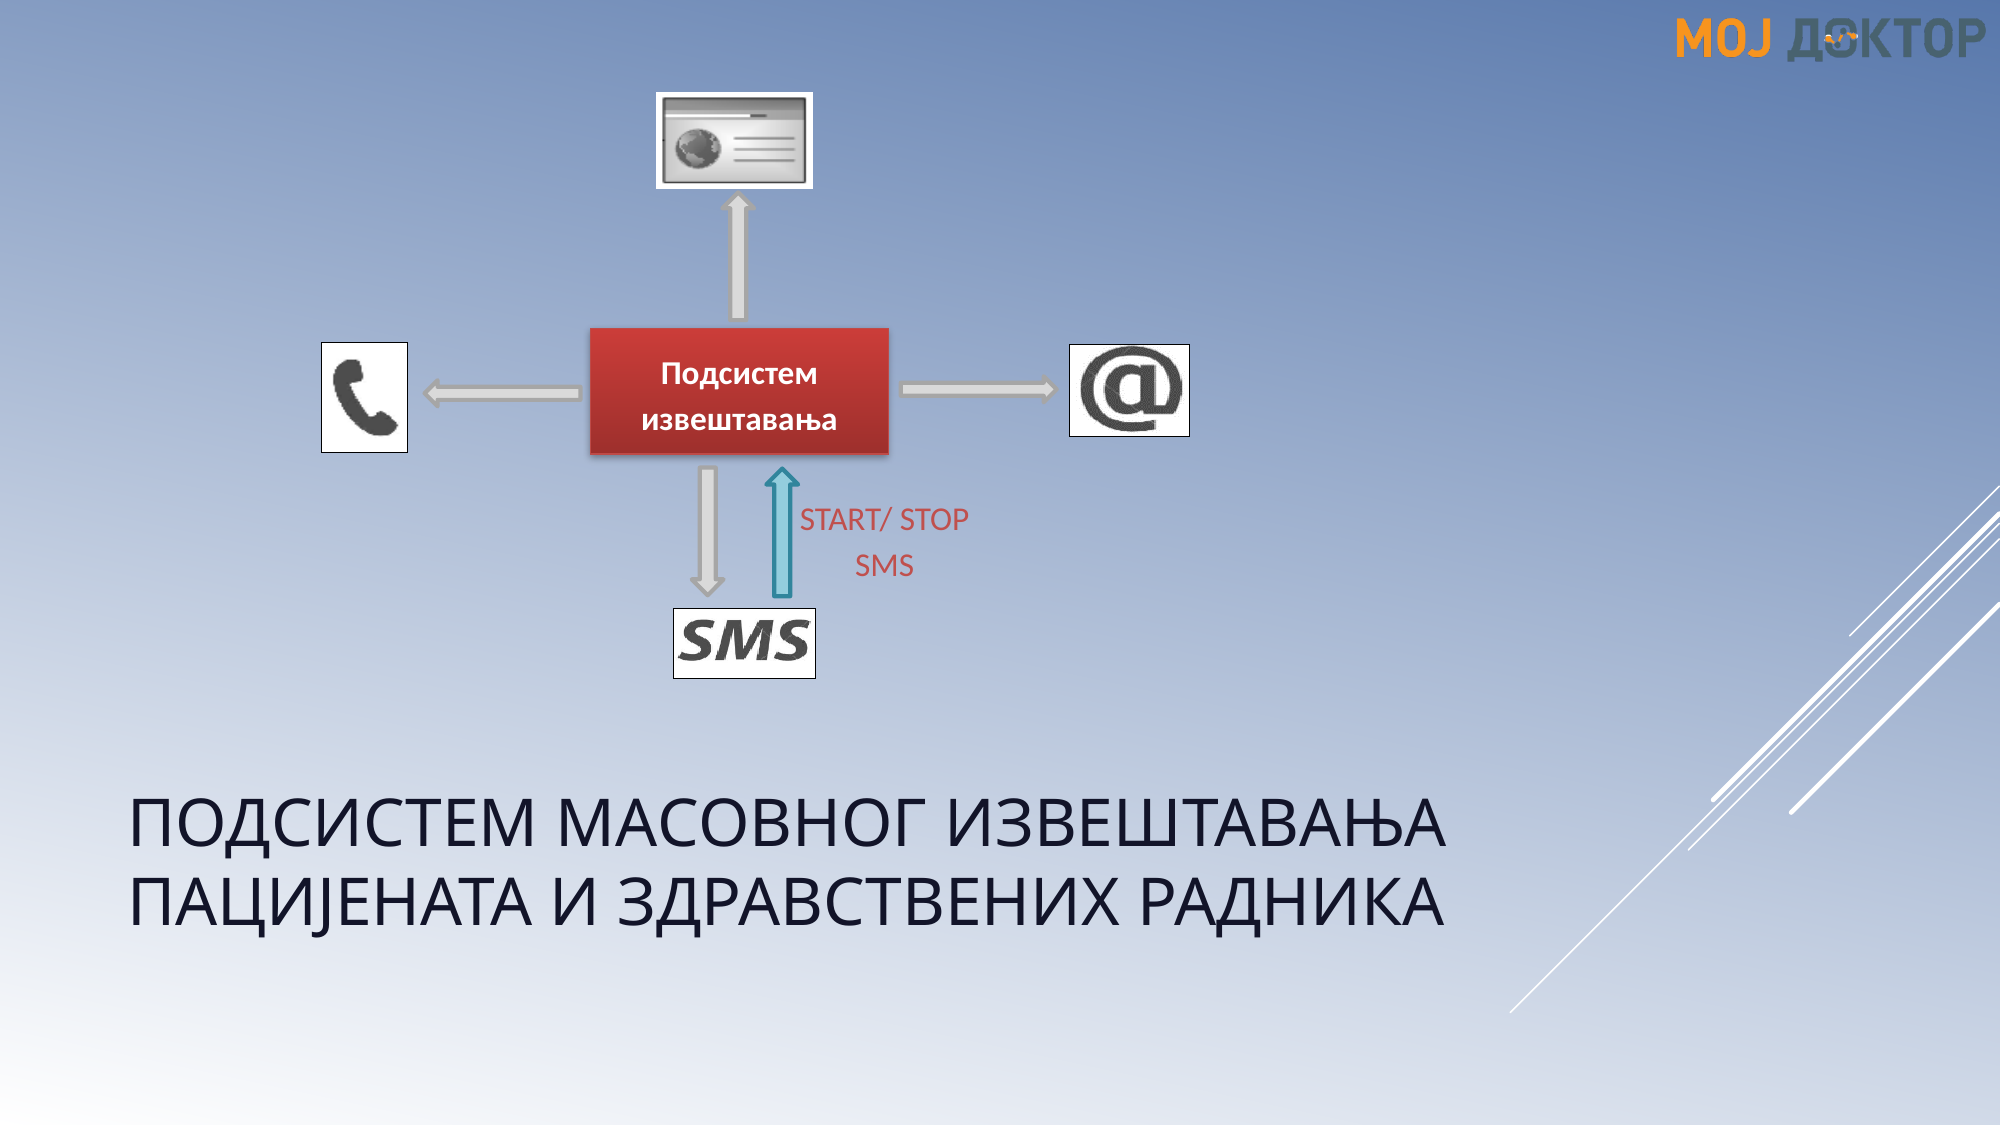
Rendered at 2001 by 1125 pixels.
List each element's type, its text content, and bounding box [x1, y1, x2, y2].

picture [1656, 0, 2000, 78]
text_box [321, 91, 1190, 679]
title Подсистем масовног извештавања пацијената и здравствених радника [112, 736, 1513, 984]
